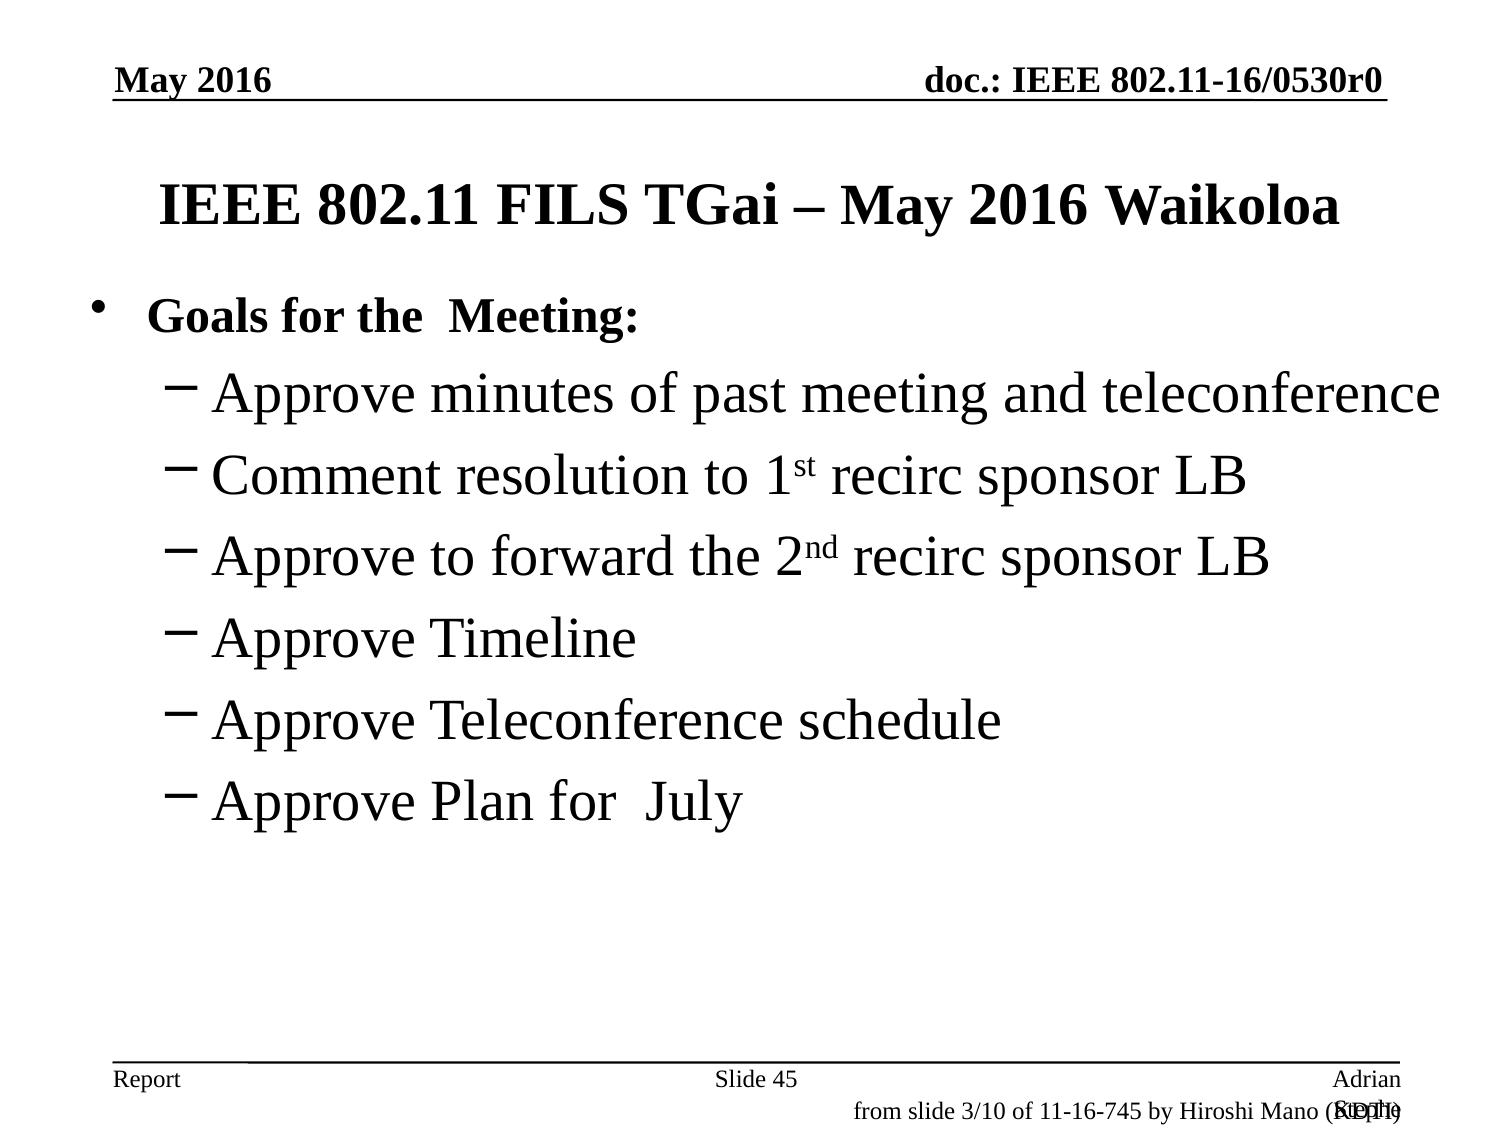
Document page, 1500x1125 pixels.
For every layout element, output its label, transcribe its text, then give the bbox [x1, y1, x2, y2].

title IEEE 802.11 FILS TGai – May 2016 Waikoloa [0, 112, 1500, 288]
text_box from slide 3/10 of 11-16-745 by Hiroshi Mano (KDTI) [343, 1087, 1417, 1125]
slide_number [114, 54, 374, 101]
footer Adrian Stephens, Intel Corporation [1324, 1061, 1402, 1087]
list Goals for the Meeting: Approve minutes of past meeting and teleconference Comment resolution to 1st recirc sponsor LB Approve to forward the 2nd recirc sponsor LB Approve Timeline Approve Teleconference schedule Approve Plan for July [75, 275, 1500, 1125]
slide_number Slide 45 [711, 1061, 801, 1087]
